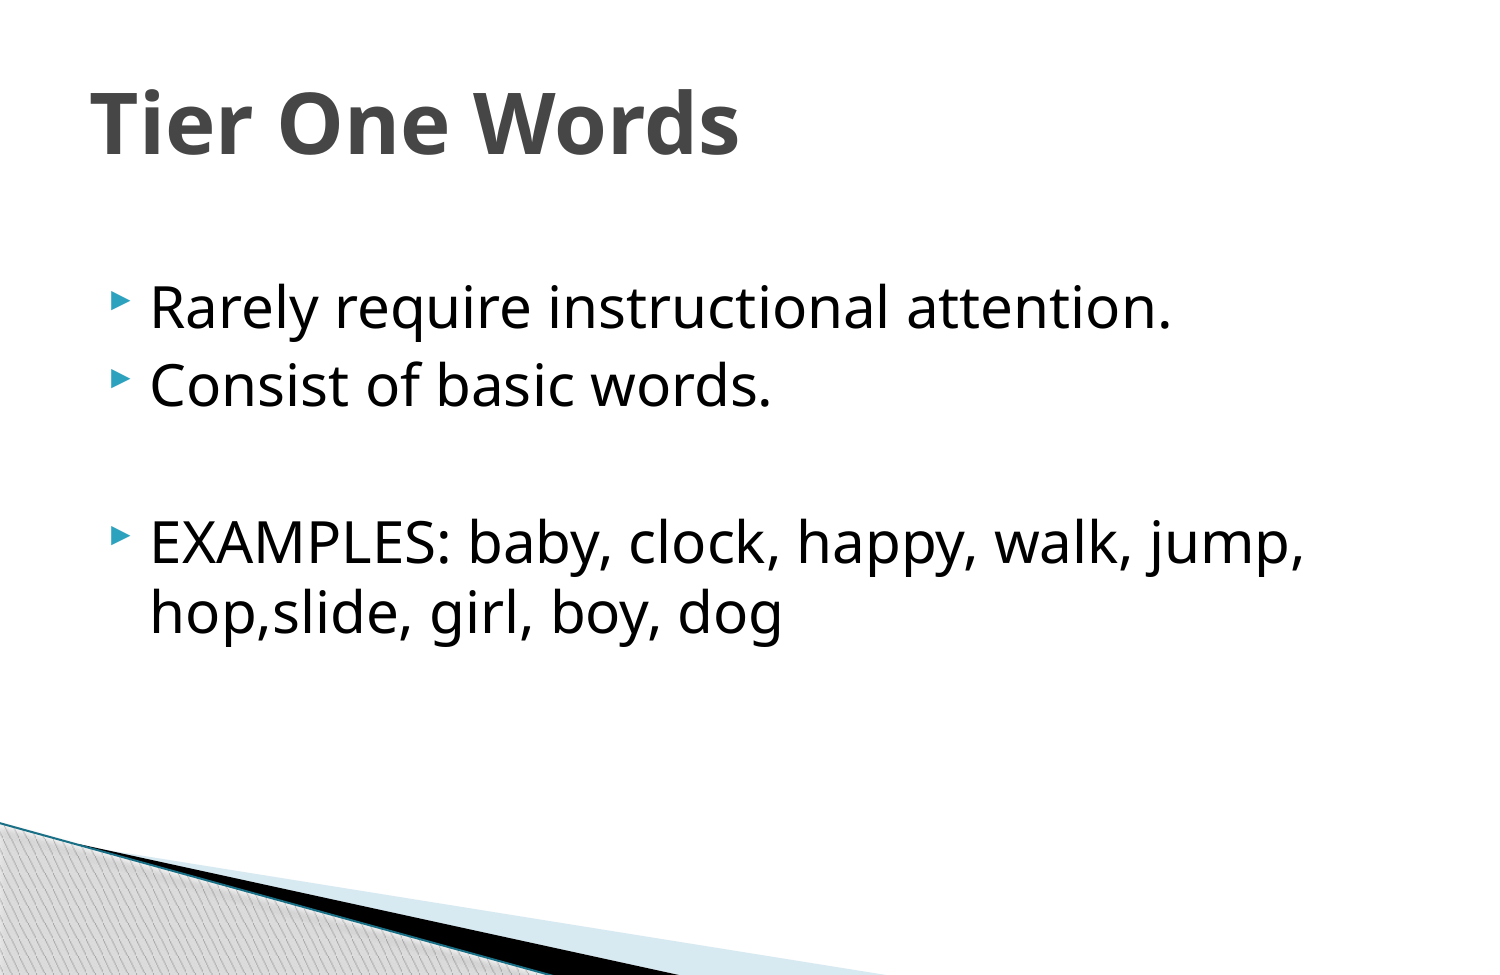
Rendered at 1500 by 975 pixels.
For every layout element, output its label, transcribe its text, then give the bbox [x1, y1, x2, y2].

list Rarely require instructional attention. Consist of basic words. EXAMPLES: baby, clock, happy, walk, jump, hop,slide, girl, boy, dog [74, 262, 1426, 855]
title Tier One Words [75, 39, 1425, 202]
